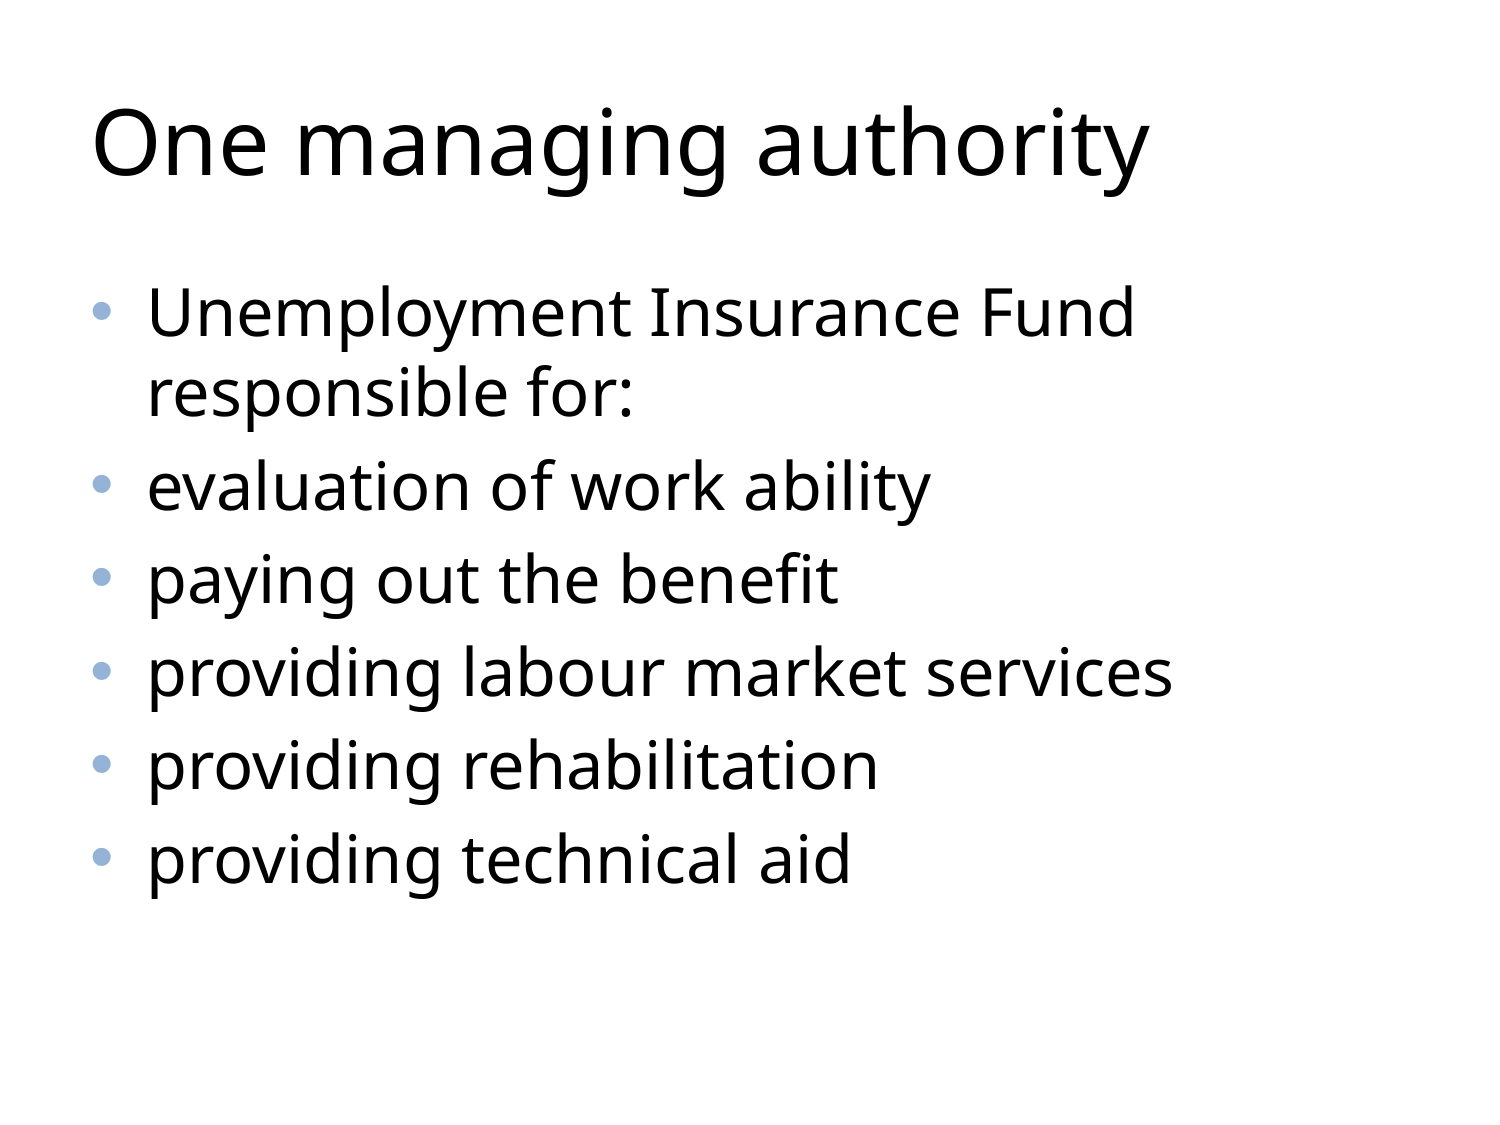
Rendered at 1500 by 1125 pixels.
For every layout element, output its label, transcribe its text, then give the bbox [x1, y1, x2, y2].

list Unemployment Insurance Fund responsible for: evaluation of work ability paying out the benefit providing labour market services providing rehabilitation providing technical aid [75, 262, 1425, 1005]
title One managing authority [75, 45, 1425, 233]
